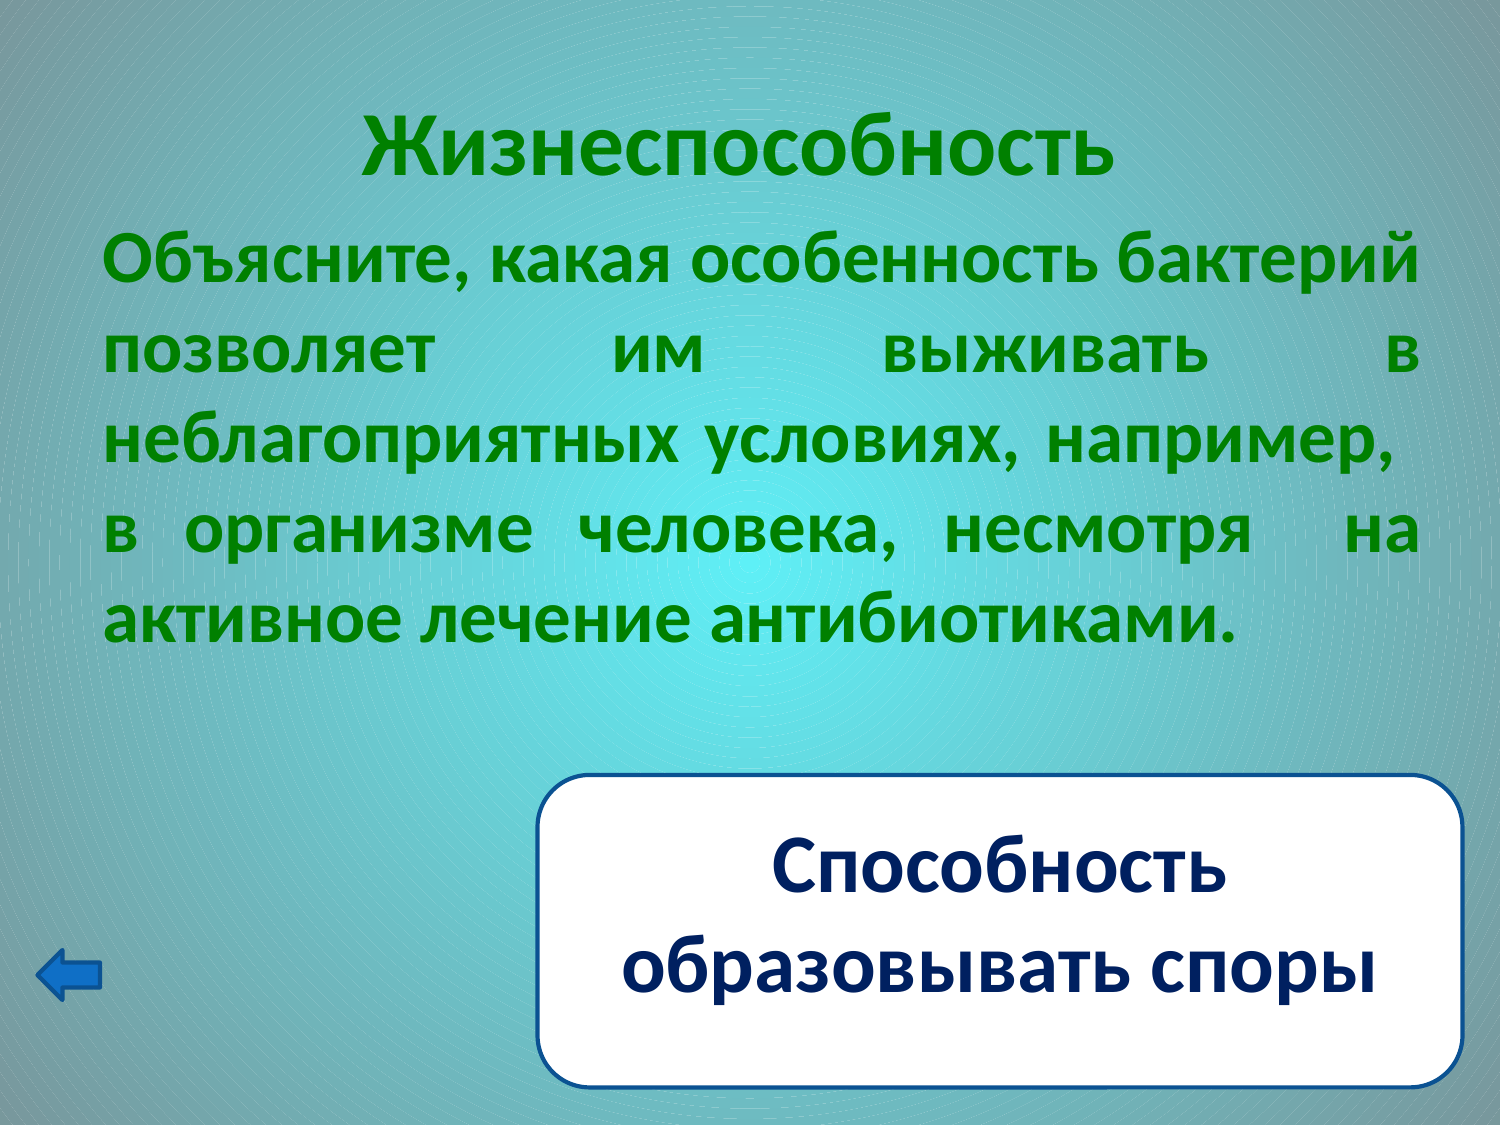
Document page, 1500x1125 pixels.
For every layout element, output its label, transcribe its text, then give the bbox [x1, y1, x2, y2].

text_box Способность образовывать споры [535, 772, 1465, 1090]
title Жизнеспособность [75, 45, 1425, 233]
list Объясните, какая особенность бактерий позволяет им выживать в неблагоприятных условиях, например, в организме человека, несмотря на активное лечение антибиотиками. [87, 200, 1438, 988]
text_box [35, 948, 103, 1002]
